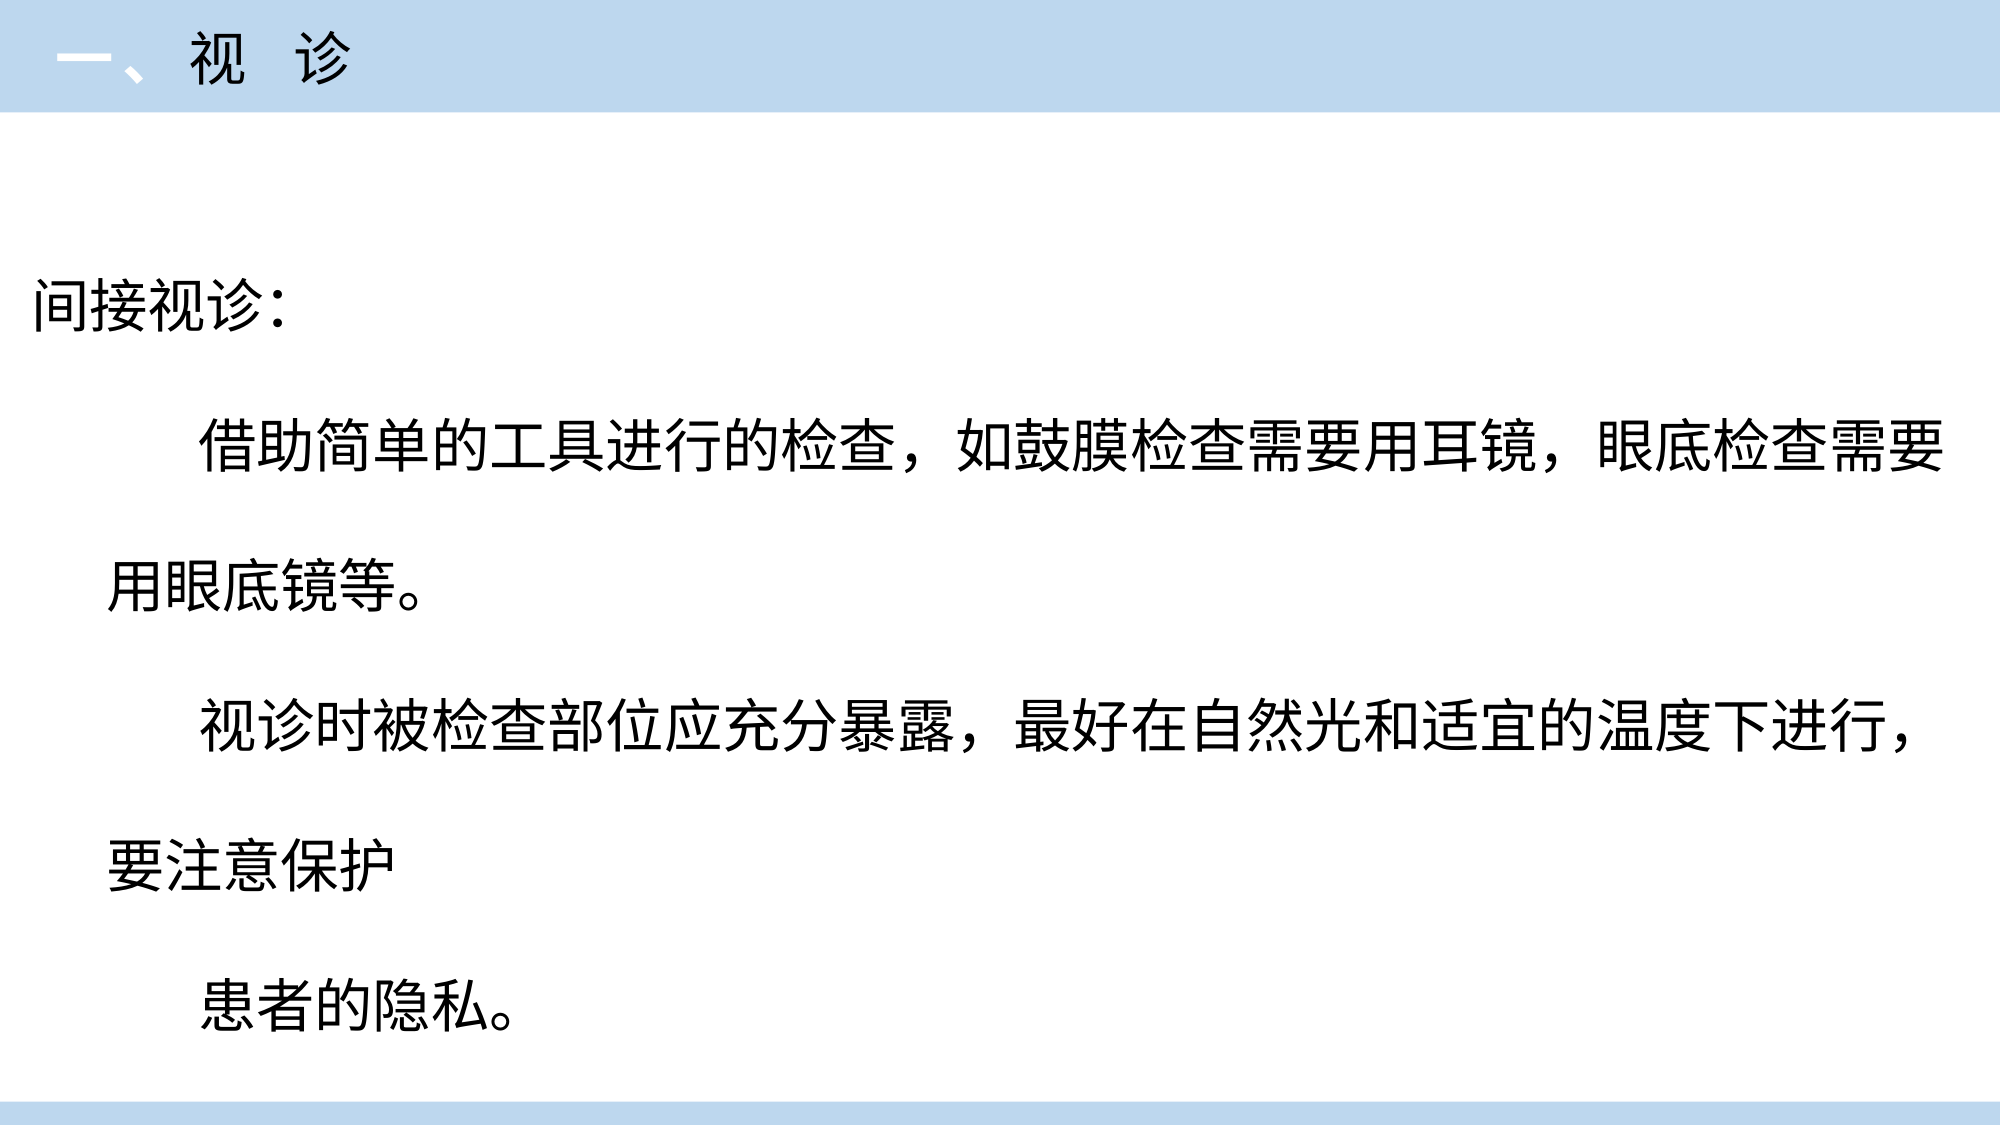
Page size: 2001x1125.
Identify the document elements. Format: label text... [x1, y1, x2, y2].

list 间接视诊： 借助简单的工具进行的检查，如鼓膜检查需要用耳镜，眼底检查需要用眼底镜等。 视诊时被检查部位应充分暴露，最好在自然光和适宜的温度下进行，要注意保护 患者的隐私。 [16, 121, 2000, 1048]
text_box 一、视 诊 [44, 16, 365, 98]
